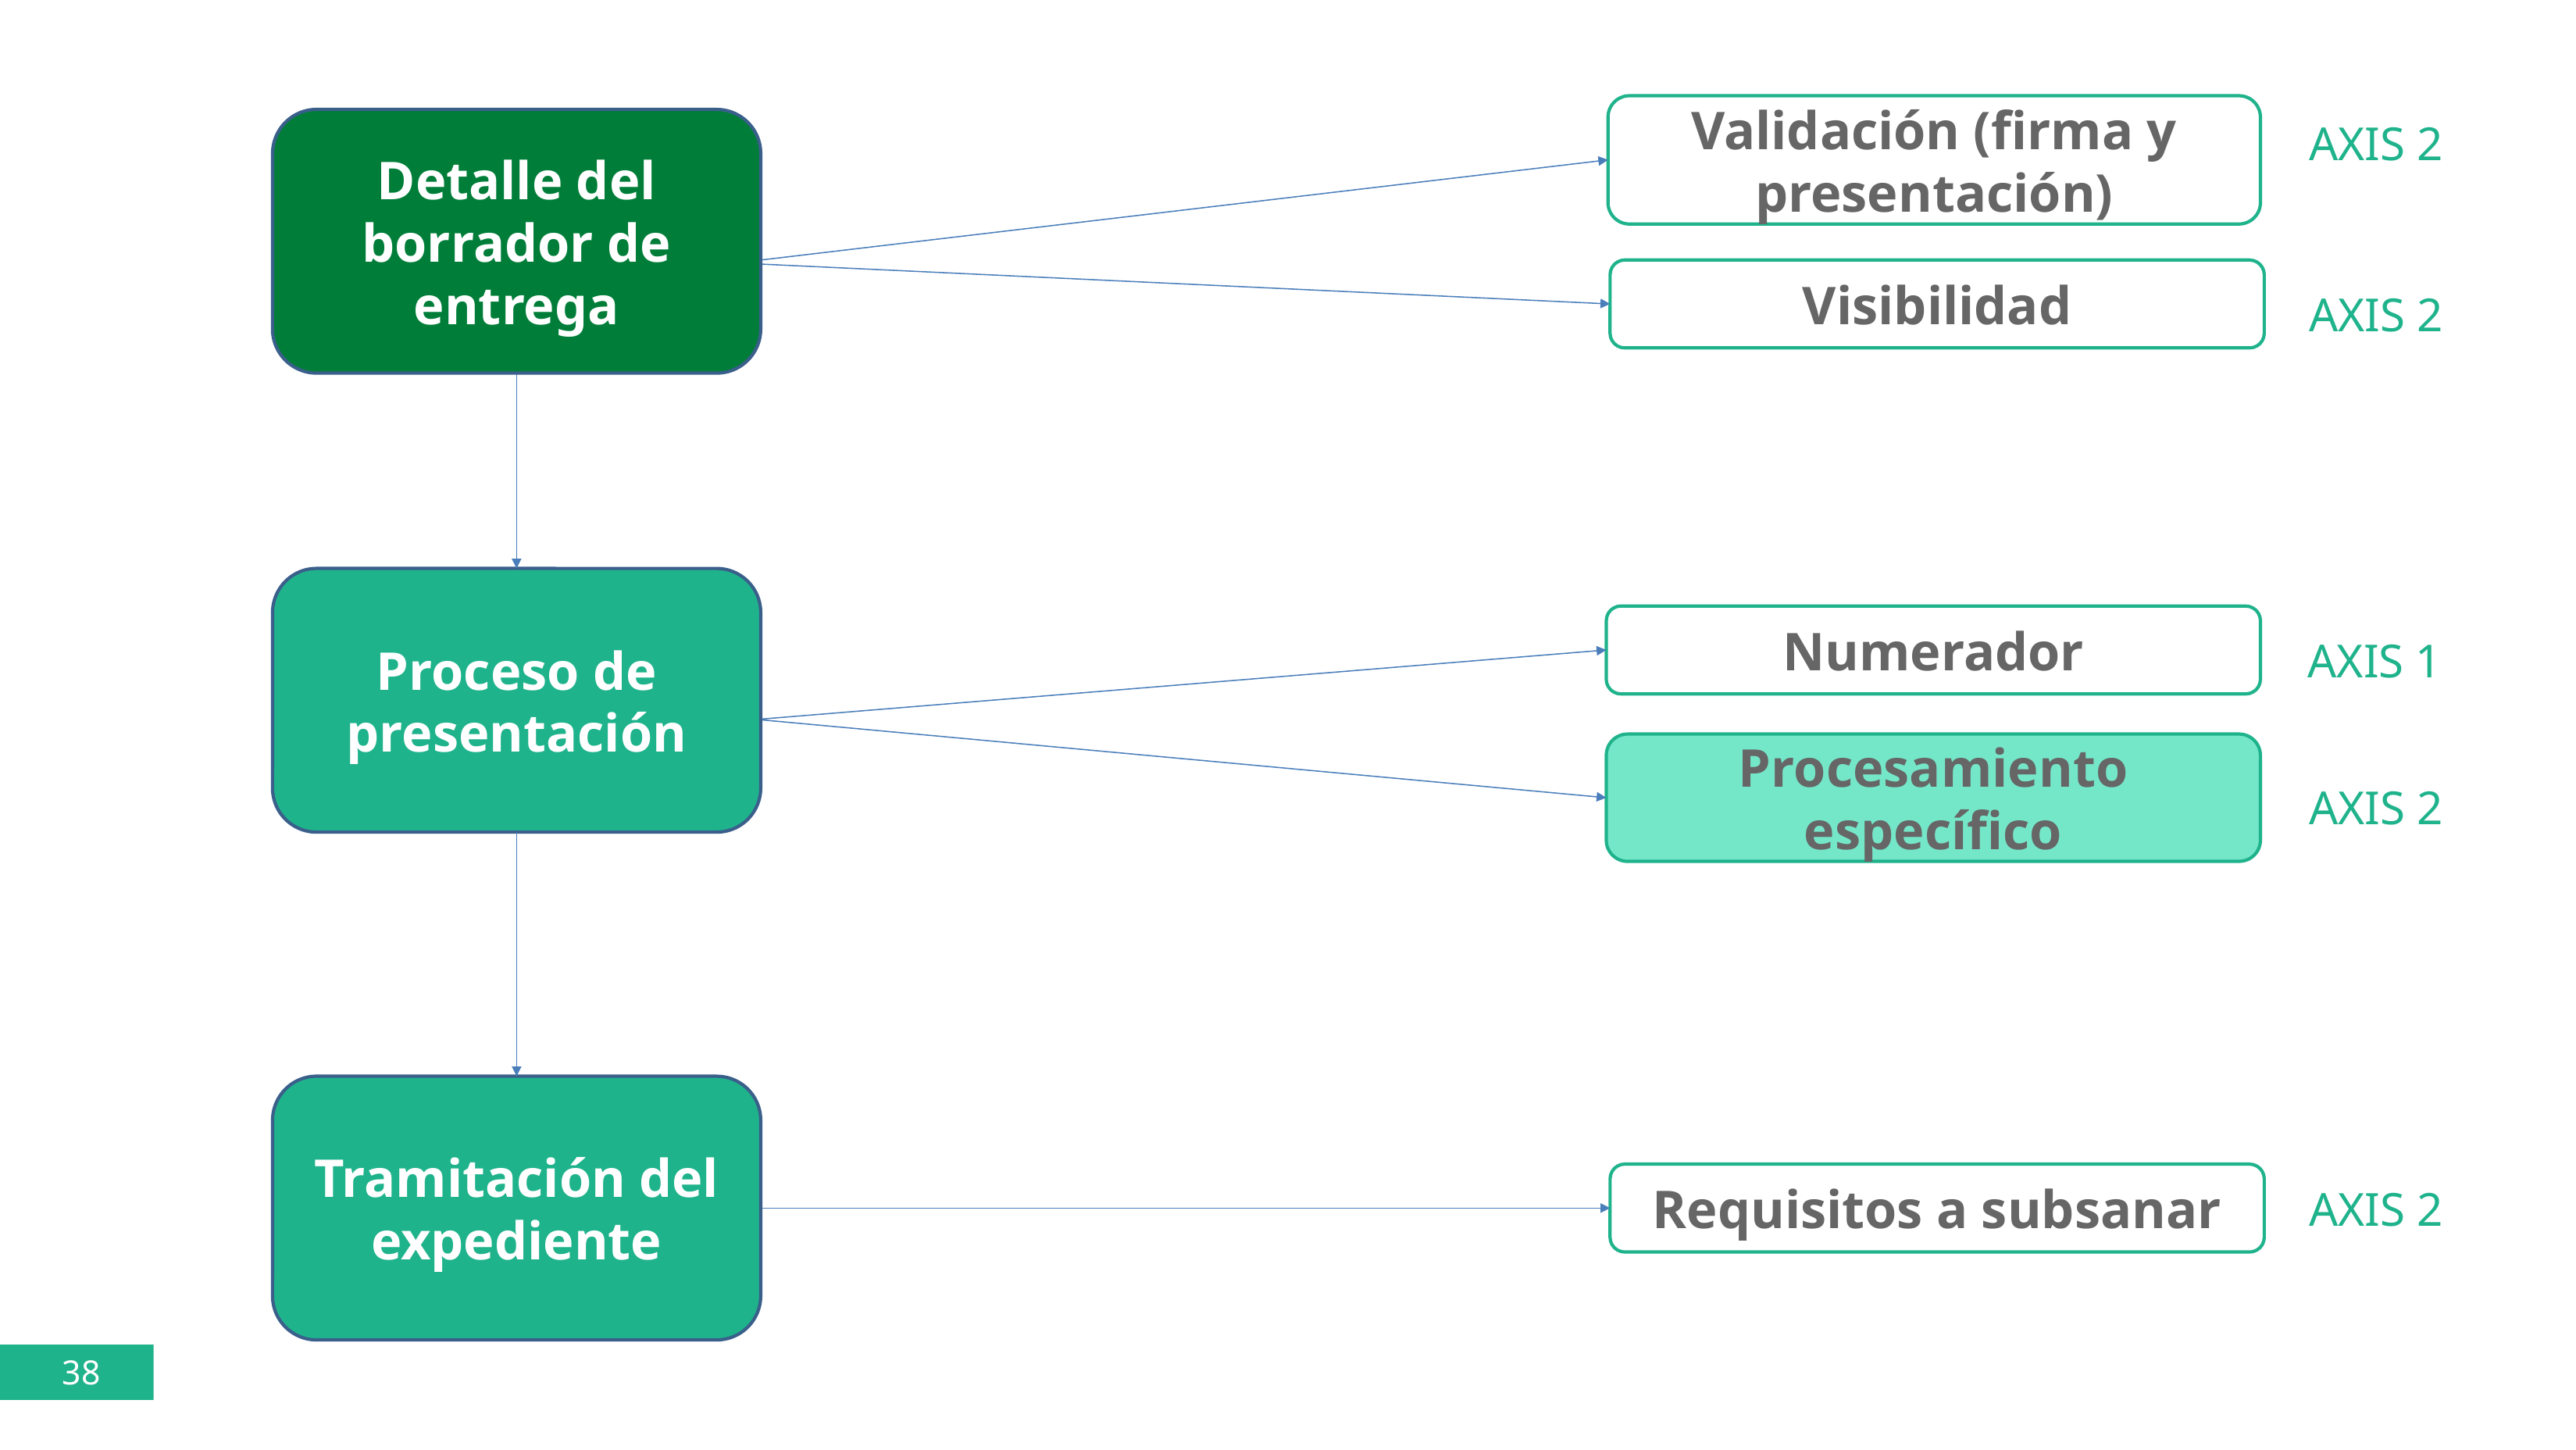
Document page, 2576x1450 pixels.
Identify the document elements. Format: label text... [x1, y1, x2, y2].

text_box AXIS 2 [2297, 109, 2455, 176]
text_box AXIS 2 [2297, 773, 2455, 840]
text_box Requisitos a subsanar [1608, 1162, 2266, 1254]
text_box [760, 649, 1607, 719]
text_box Procesamiento específico [1604, 732, 2263, 863]
text_box Numerador [1604, 604, 2263, 696]
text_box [760, 720, 1607, 798]
text_box Visibilidad [1608, 258, 2266, 350]
text_box Tramitación del expediente [270, 1074, 763, 1342]
text_box Detalle del borrador de entrega [270, 107, 763, 375]
text_box AXIS 2 [2297, 1174, 2455, 1241]
text_box Proceso de presentación [270, 566, 763, 834]
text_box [760, 263, 1611, 305]
text_box [0, 1345, 154, 1400]
slide_number 38 [41, 1351, 112, 1394]
text_box Validación (firma y presentación) [1606, 94, 2263, 226]
text_box AXIS 2 [2297, 280, 2455, 347]
text_box AXIS 1 [2296, 626, 2454, 693]
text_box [760, 159, 1608, 261]
